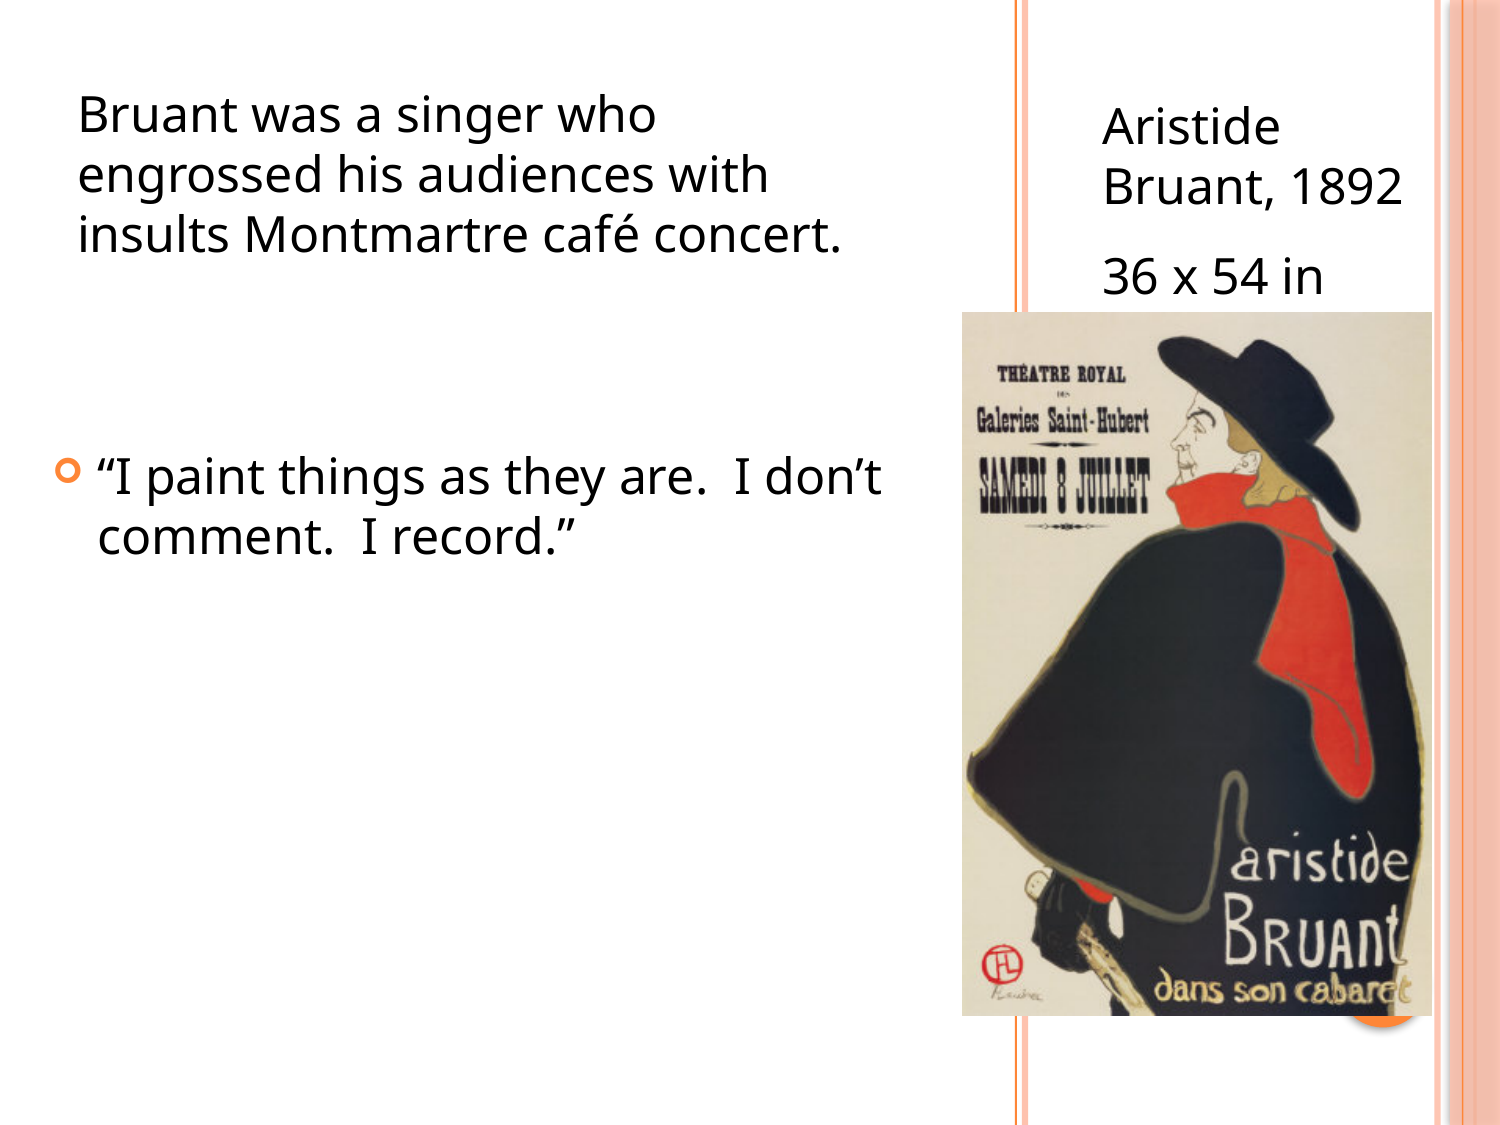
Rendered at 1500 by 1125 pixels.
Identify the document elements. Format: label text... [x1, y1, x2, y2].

text_box Bruant was a singer who engrossed his audiences with insults Montmartre café concert. [62, 74, 888, 270]
list “I paint things as they are. I don’t comment. I record.” [37, 437, 963, 1125]
list Aristide Bruant, 1892 36 x 54 in [1087, 87, 1433, 311]
picture [961, 311, 1432, 1017]
